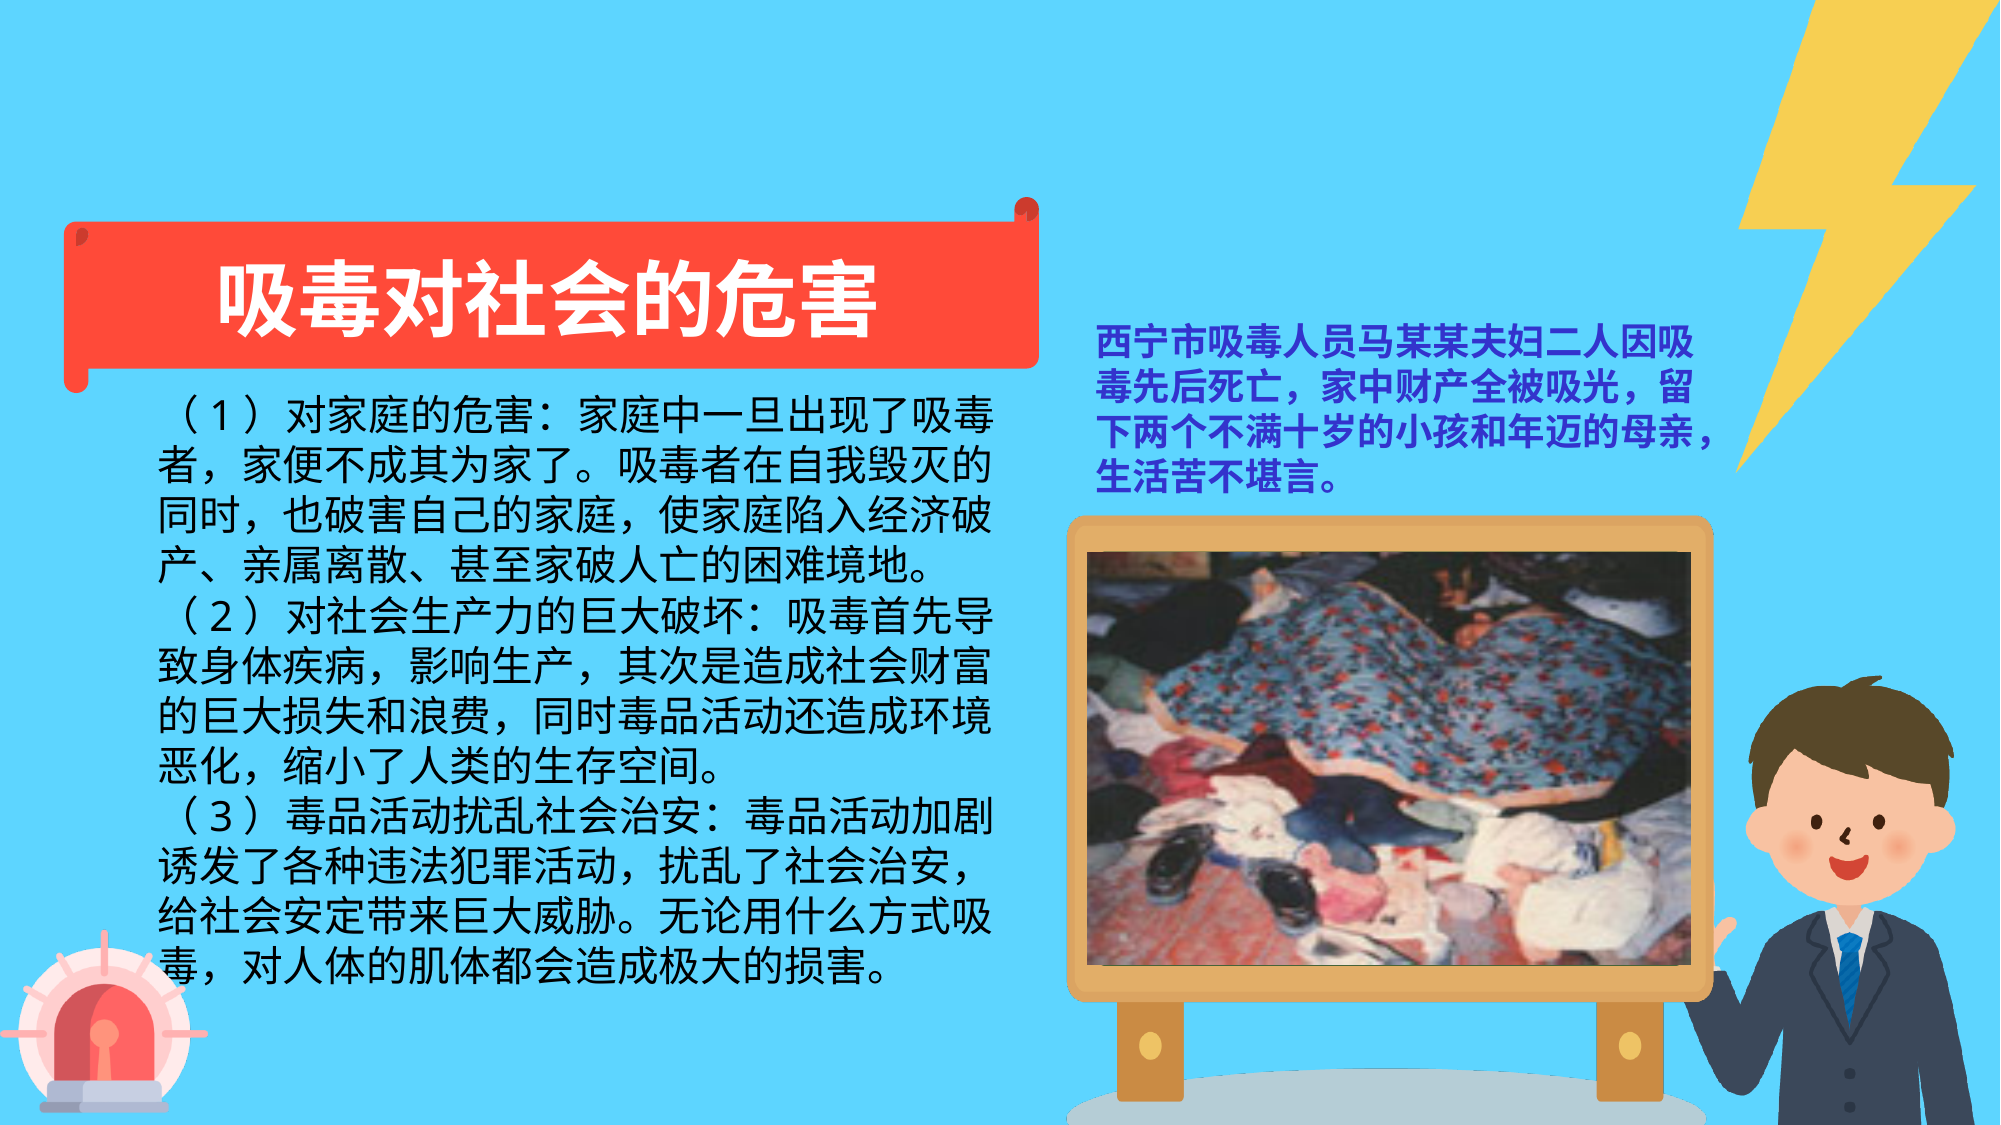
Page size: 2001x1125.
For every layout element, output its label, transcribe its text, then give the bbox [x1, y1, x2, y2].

picture [1086, 552, 1691, 965]
text_box [62, 196, 1040, 239]
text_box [997, 343, 2000, 1125]
text_box 西宁市吸毒人员马某某夫妇二人因吸毒先后死亡，家中财产全被吸光，留下两个不满十岁的小孩和年迈的母亲，生活苦不堪言。 [1080, 310, 1629, 343]
list （1）对家庭的危害：家庭中一旦出现了吸毒者，家便不成其为家了。吸毒者在自我毁灭的同时，也破害自己的家庭，使家庭陷入经济破产、亲属离散、甚至家破人亡的困难境地。 （2）对社会生产力的巨大破坏：吸毒首先导致身体疾病，影响生产，其次是造成社会财富的巨大损失和浪费，同时毒品活动还造成环境恶化，缩小了人类的生存空间。 （3）毒品活动扰乱社会治安：毒品活动加剧诱发了各种违法犯罪活动，扰乱了社会治安，给社会安定带来巨大威胁。无论用什么方式吸毒，对人体的肌体都会造成极大的损害。 [142, 381, 997, 1103]
text_box [62, 345, 997, 395]
picture [1629, 0, 2000, 343]
picture [0, 917, 208, 1125]
title 吸毒对社会的危害 [40, 239, 1057, 345]
